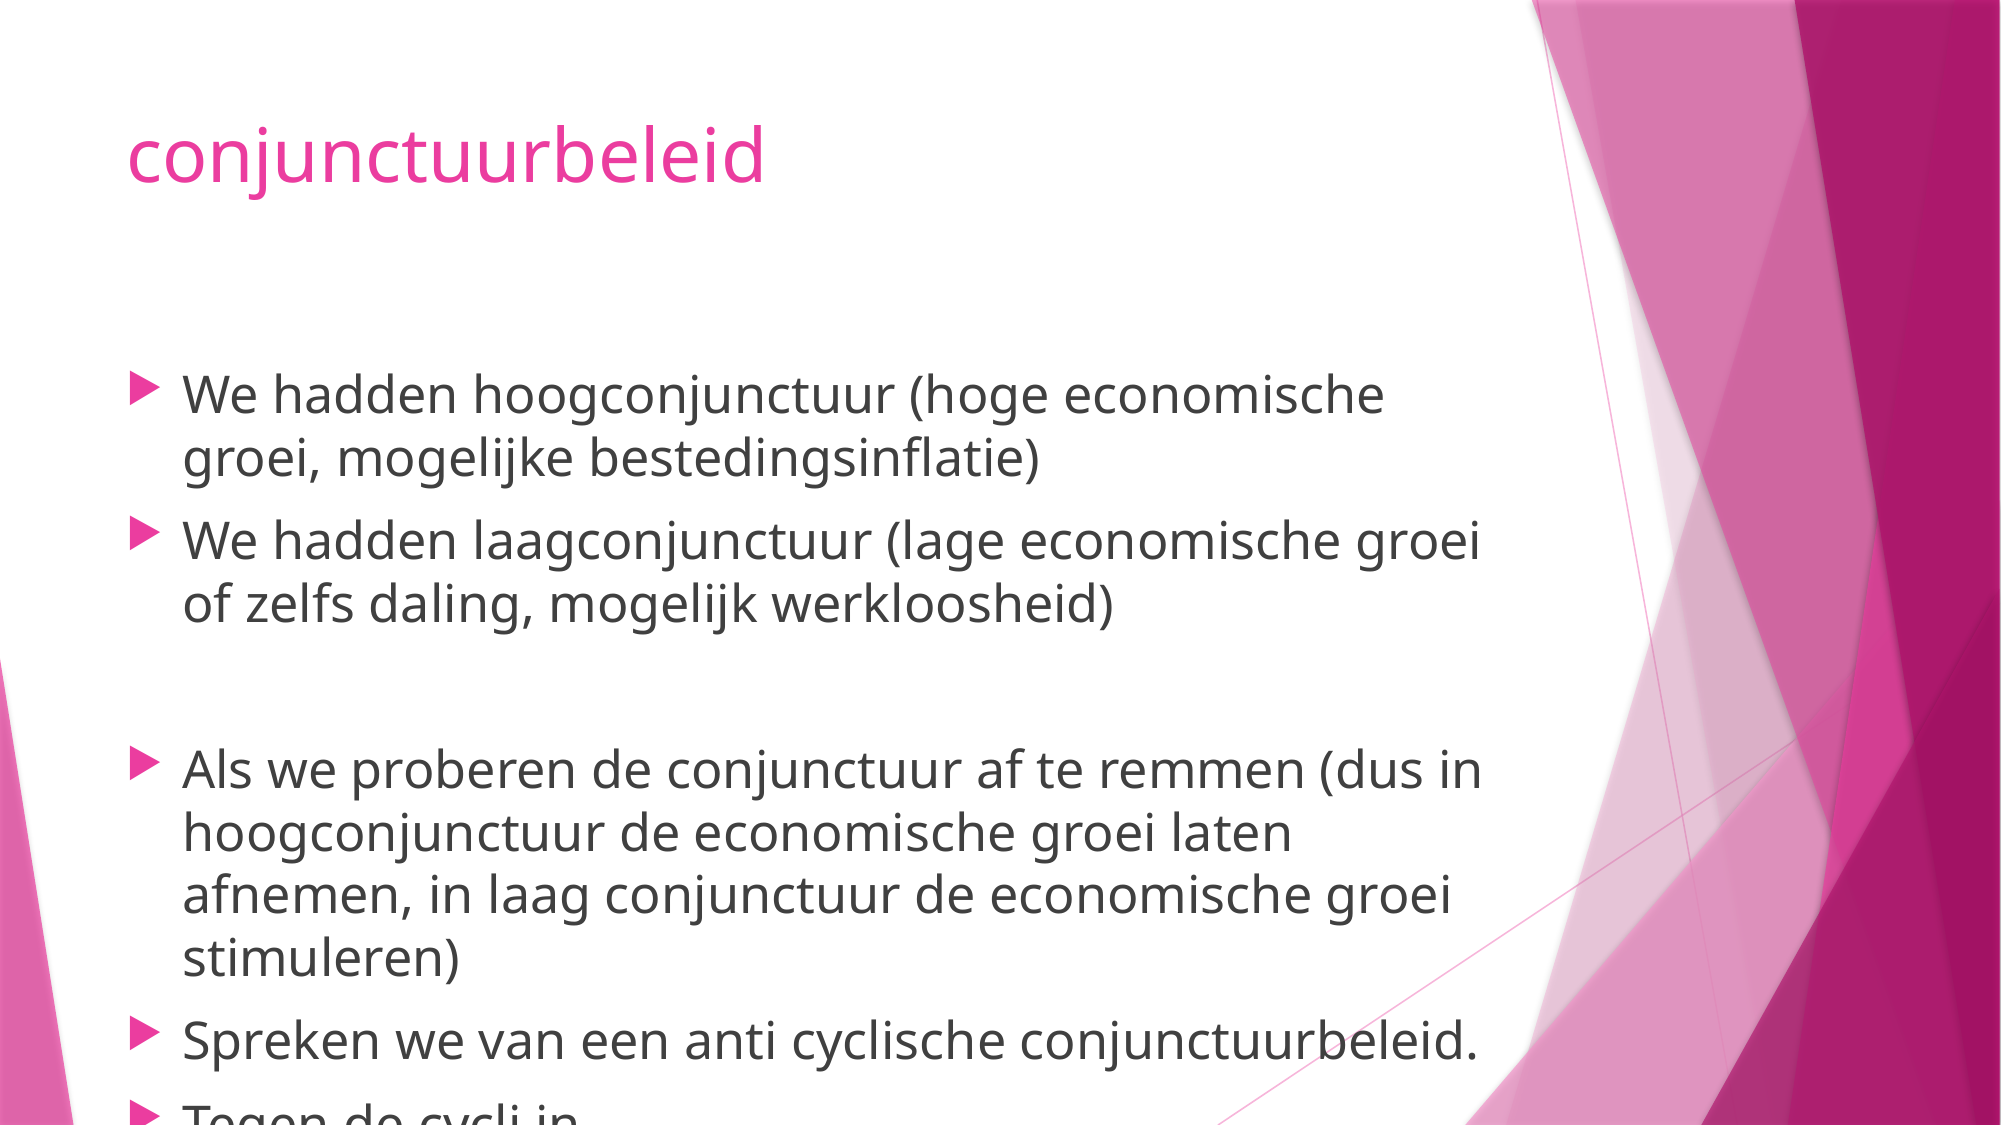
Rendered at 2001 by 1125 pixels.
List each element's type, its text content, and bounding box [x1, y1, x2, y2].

title conjunctuurbeleid [111, 99, 1522, 317]
list We hadden hoogconjunctuur (hoge economische groei, mogelijke bestedingsinflatie) We hadden laagconjunctuur (lage economische groei of zelfs daling, mogelijk werkloosheid) Als we proberen de conjunctuur af te remmen (dus in hoogconjunctuur de economische groei laten afnemen, in laag conjunctuur de economische groei stimuleren) Spreken we van een anti cyclische conjunctuurbeleid. Tegen de cycli in. [111, 354, 1522, 992]
